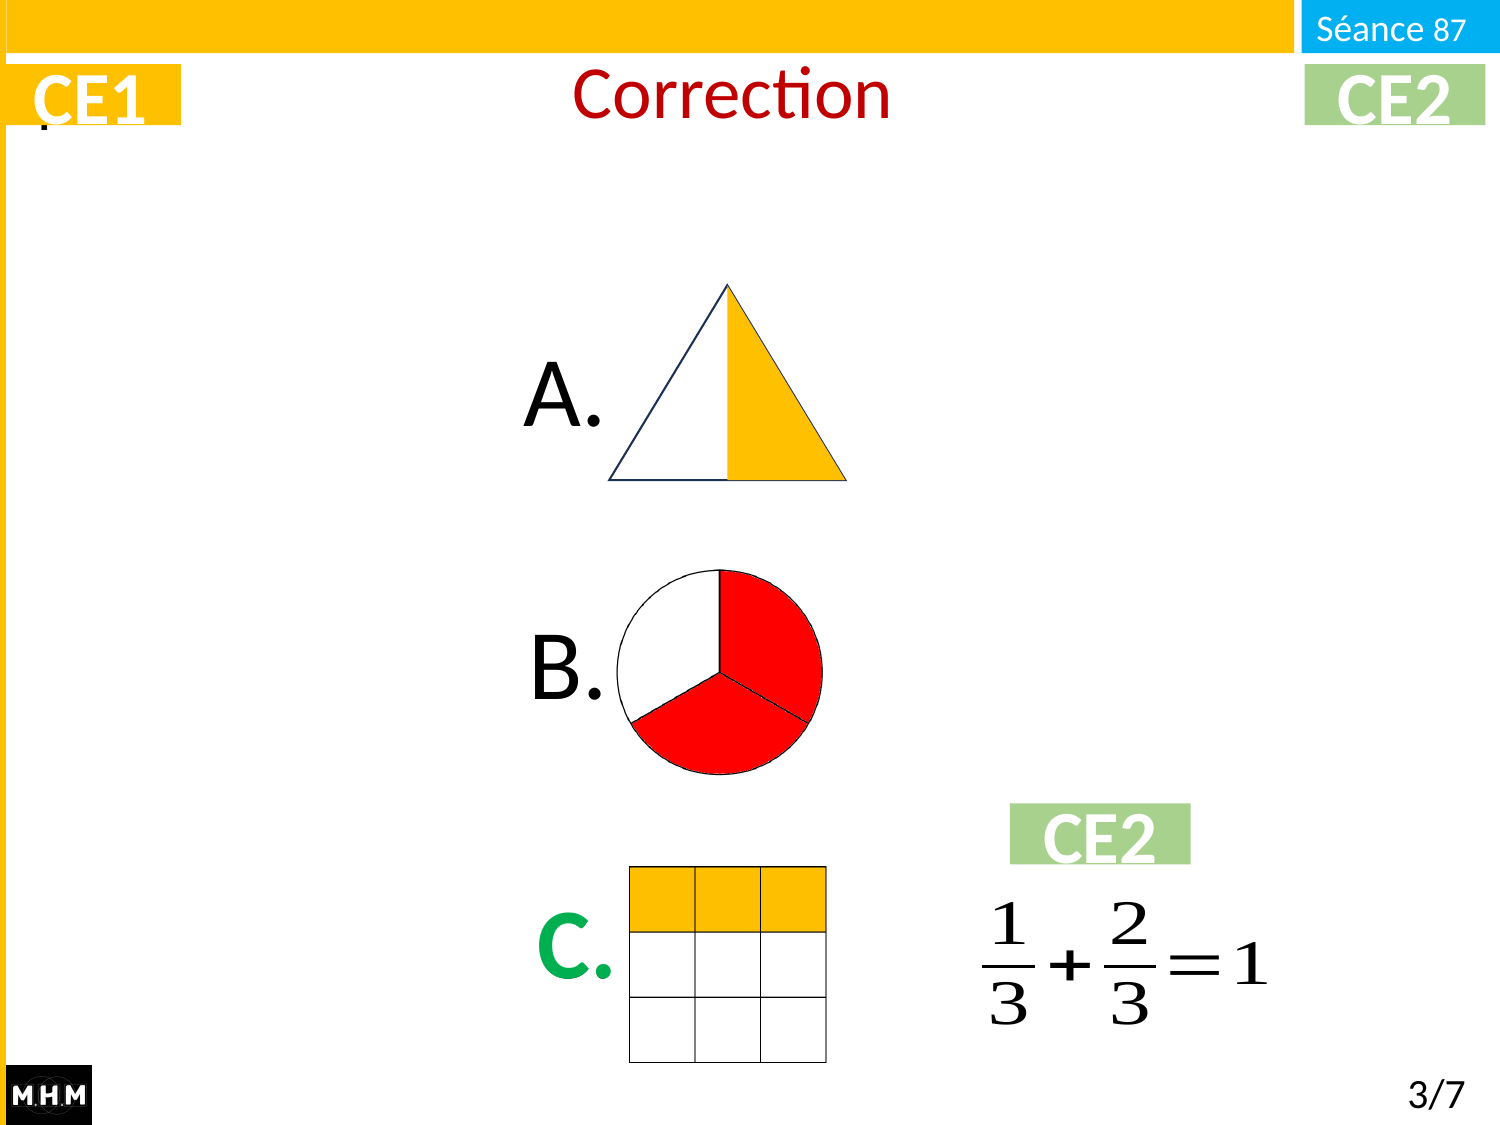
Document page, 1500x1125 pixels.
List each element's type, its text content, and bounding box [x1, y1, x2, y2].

picture [627, 864, 828, 1065]
text_box C. [522, 870, 627, 1006]
picture [607, 569, 824, 776]
text_box CE1 [0, 63, 182, 126]
title Correction [557, 45, 1500, 145]
text_box B. [513, 592, 607, 727]
text_box [726, 281, 848, 482]
text_box CE2 [1303, 63, 1487, 126]
text_box [607, 285, 726, 482]
picture [6, 1065, 92, 1125]
text_box A. [508, 319, 659, 455]
list 3/7 [1373, 1064, 1500, 1125]
text_box CE2 [1009, 802, 1192, 865]
